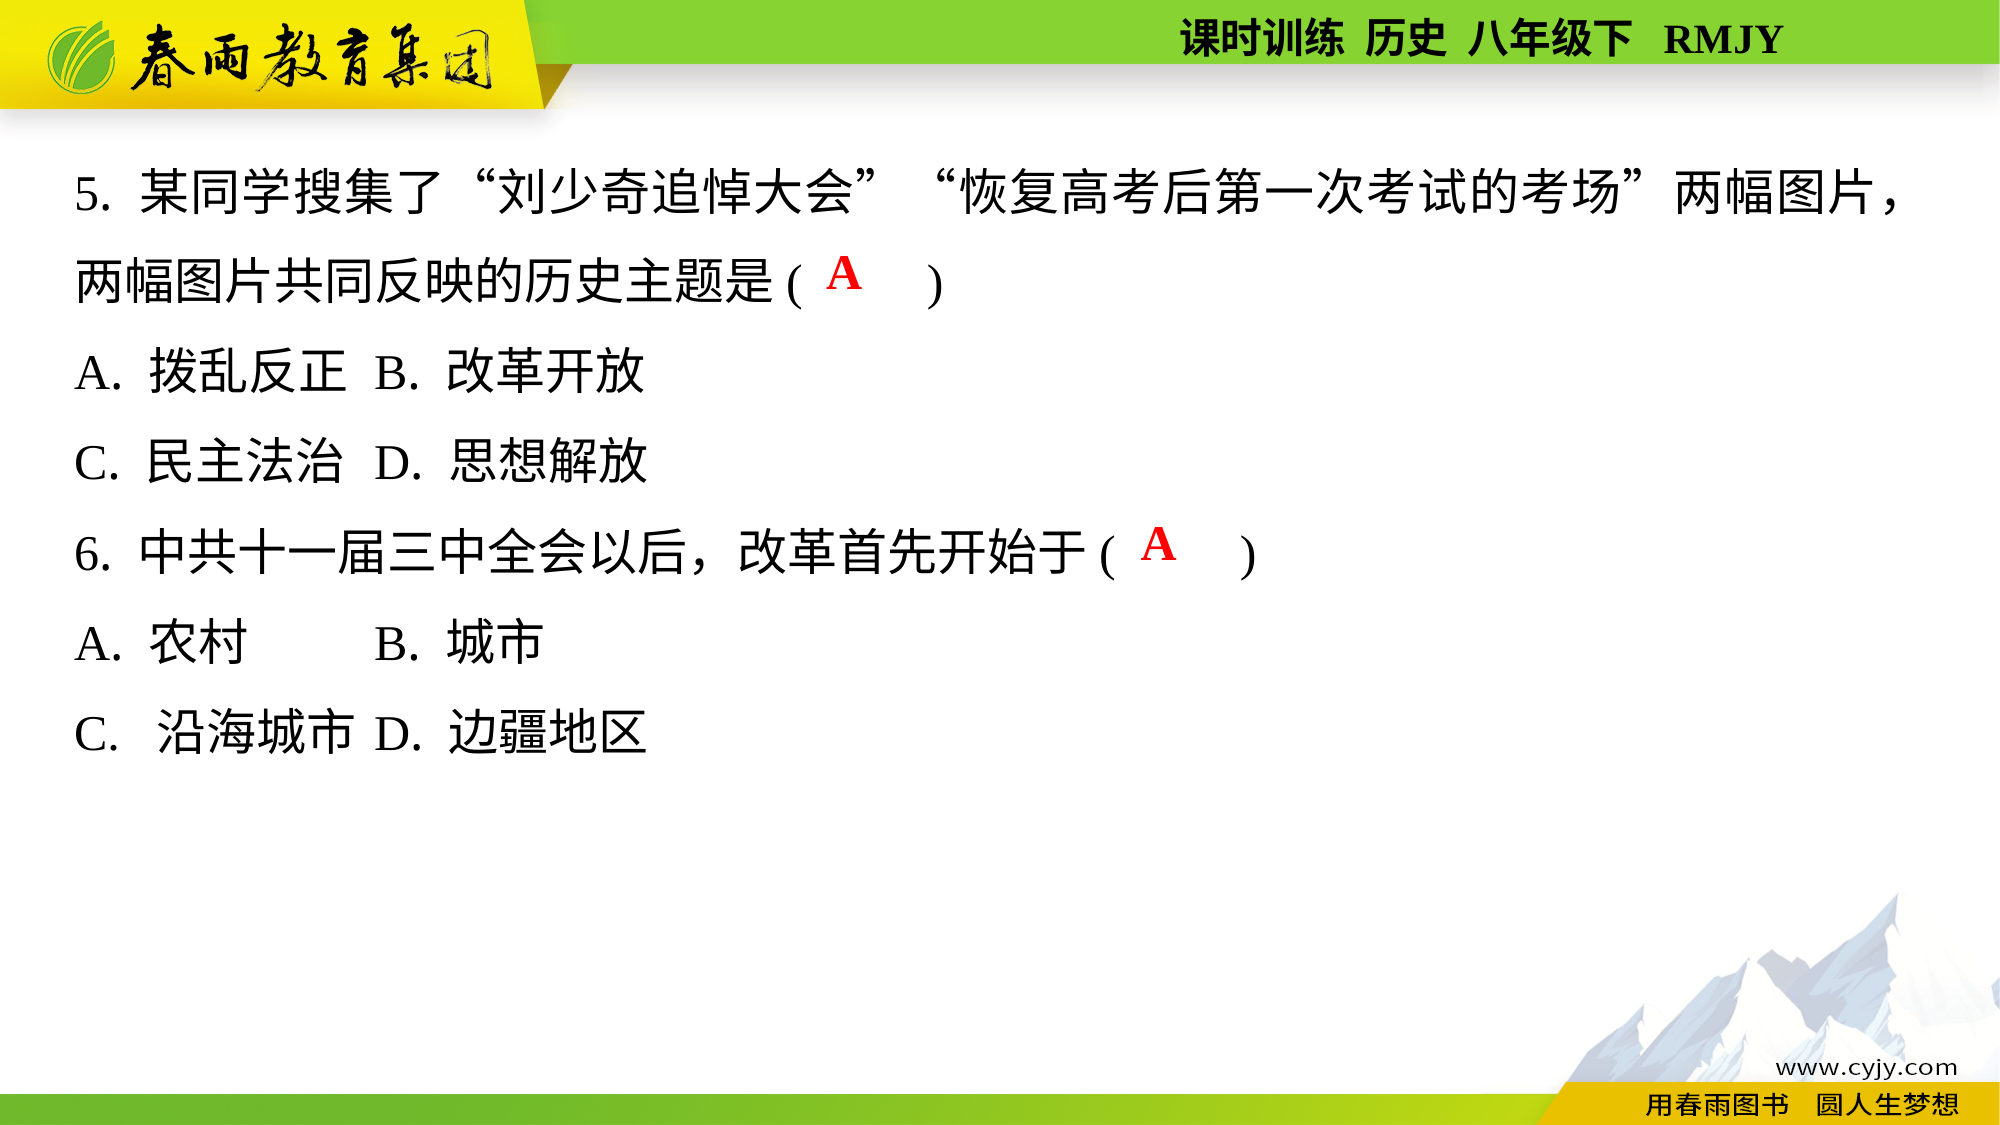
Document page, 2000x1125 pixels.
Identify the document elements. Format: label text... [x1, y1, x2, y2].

picture [0, 0, 2000, 1125]
text_box A [1125, 503, 1192, 579]
list 5. 某同学搜集了“刘少奇追悼大会”“恢复高考后第一次考试的考场”两幅图片，两幅图片共同反映的历史主题是( ) A. 拨乱反正 B. 改革开放 C. 民主法治 D. 思想解放 6. 中共十一届三中全会以后，改革首先开始于( ) A. 农村 B. 城市 C. 沿海城市 D. 边疆地区 [59, 122, 1944, 774]
text_box A [811, 231, 878, 307]
